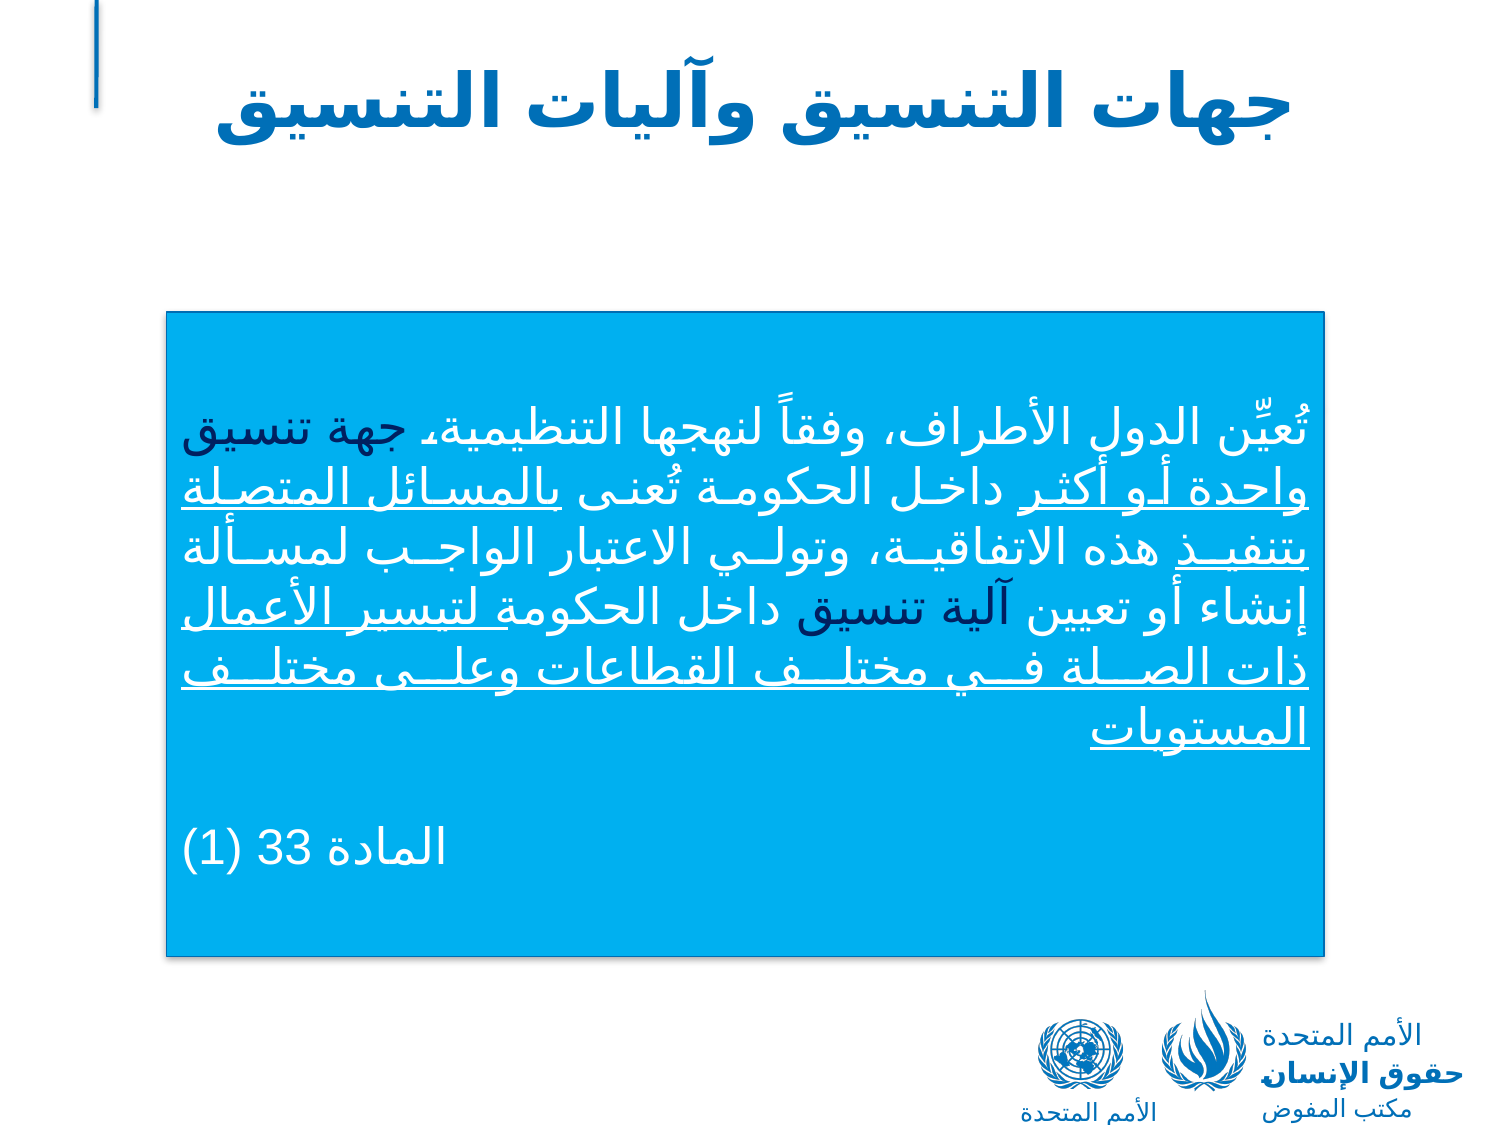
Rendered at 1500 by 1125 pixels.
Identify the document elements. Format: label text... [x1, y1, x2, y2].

title جهات التنسيق وآليات التنسيق [75, 45, 1437, 224]
picture [1037, 990, 1457, 1107]
text_box تُعيِّن الدول الأطراف، وفقاً لنهجها التنظيمية، جهة تنسيق واحدة أو أكثر داخل الحكومة تُعنى بالمسائل المتصلة بتنفيذ هذه الاتفاقية، وتولي الاعتبار الواجب لمسألة إنشاء أو تعيين آلية تنسيق داخل الحكومة لتيسير الأعمال ذات الصلة في مختلف القطاعات وعلى مختلف المستويات المادة 33 (1) [166, 311, 1325, 957]
text_box الأمم المتحدة حقوق الإنسان مكتب المفوض السامي [1246, 1009, 1500, 1098]
text_box الأمم المتحدة [982, 1089, 1195, 1125]
